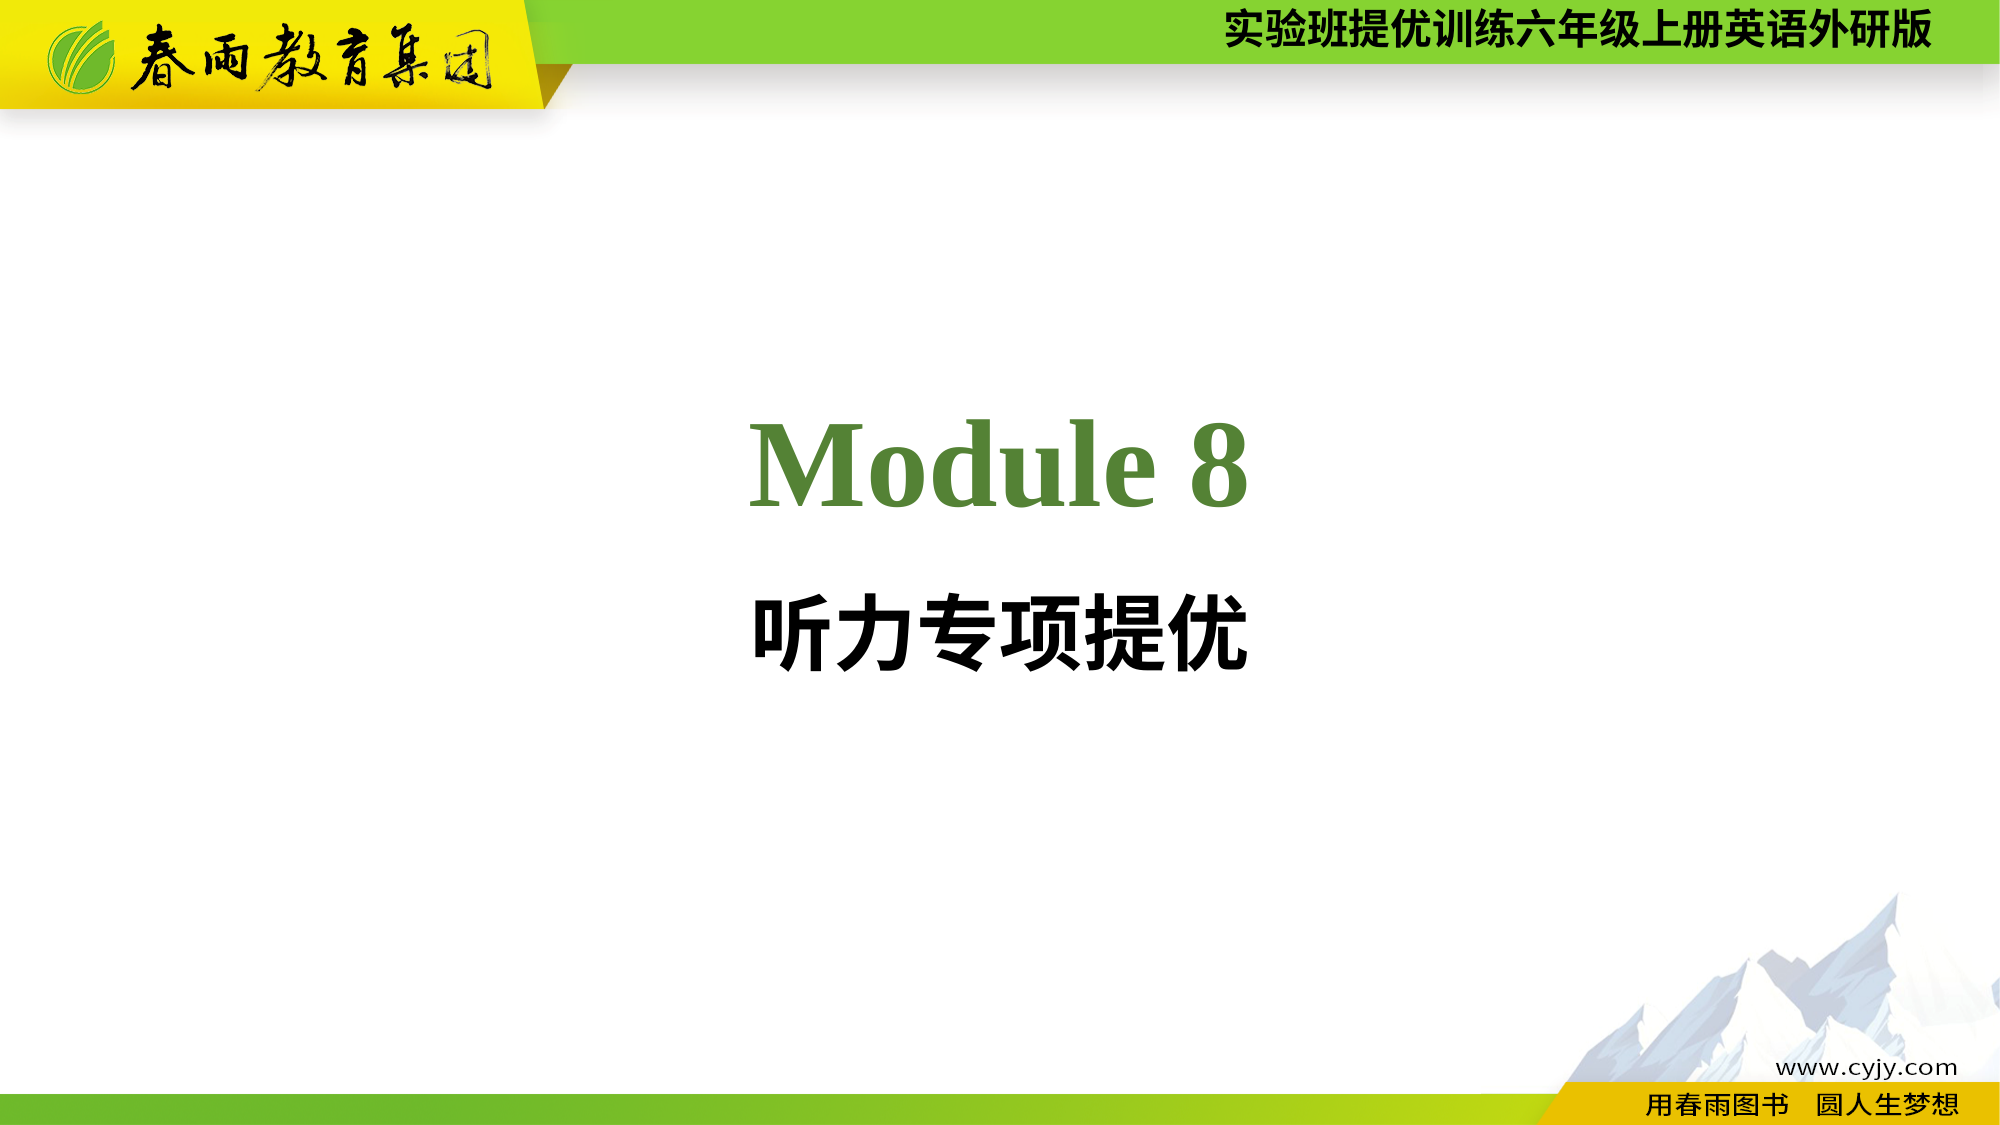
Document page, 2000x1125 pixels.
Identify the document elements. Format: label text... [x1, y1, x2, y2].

picture [0, 689, 2000, 1125]
picture [0, 0, 2000, 298]
text_box Module 8 听力专项提优 [0, 298, 2000, 689]
